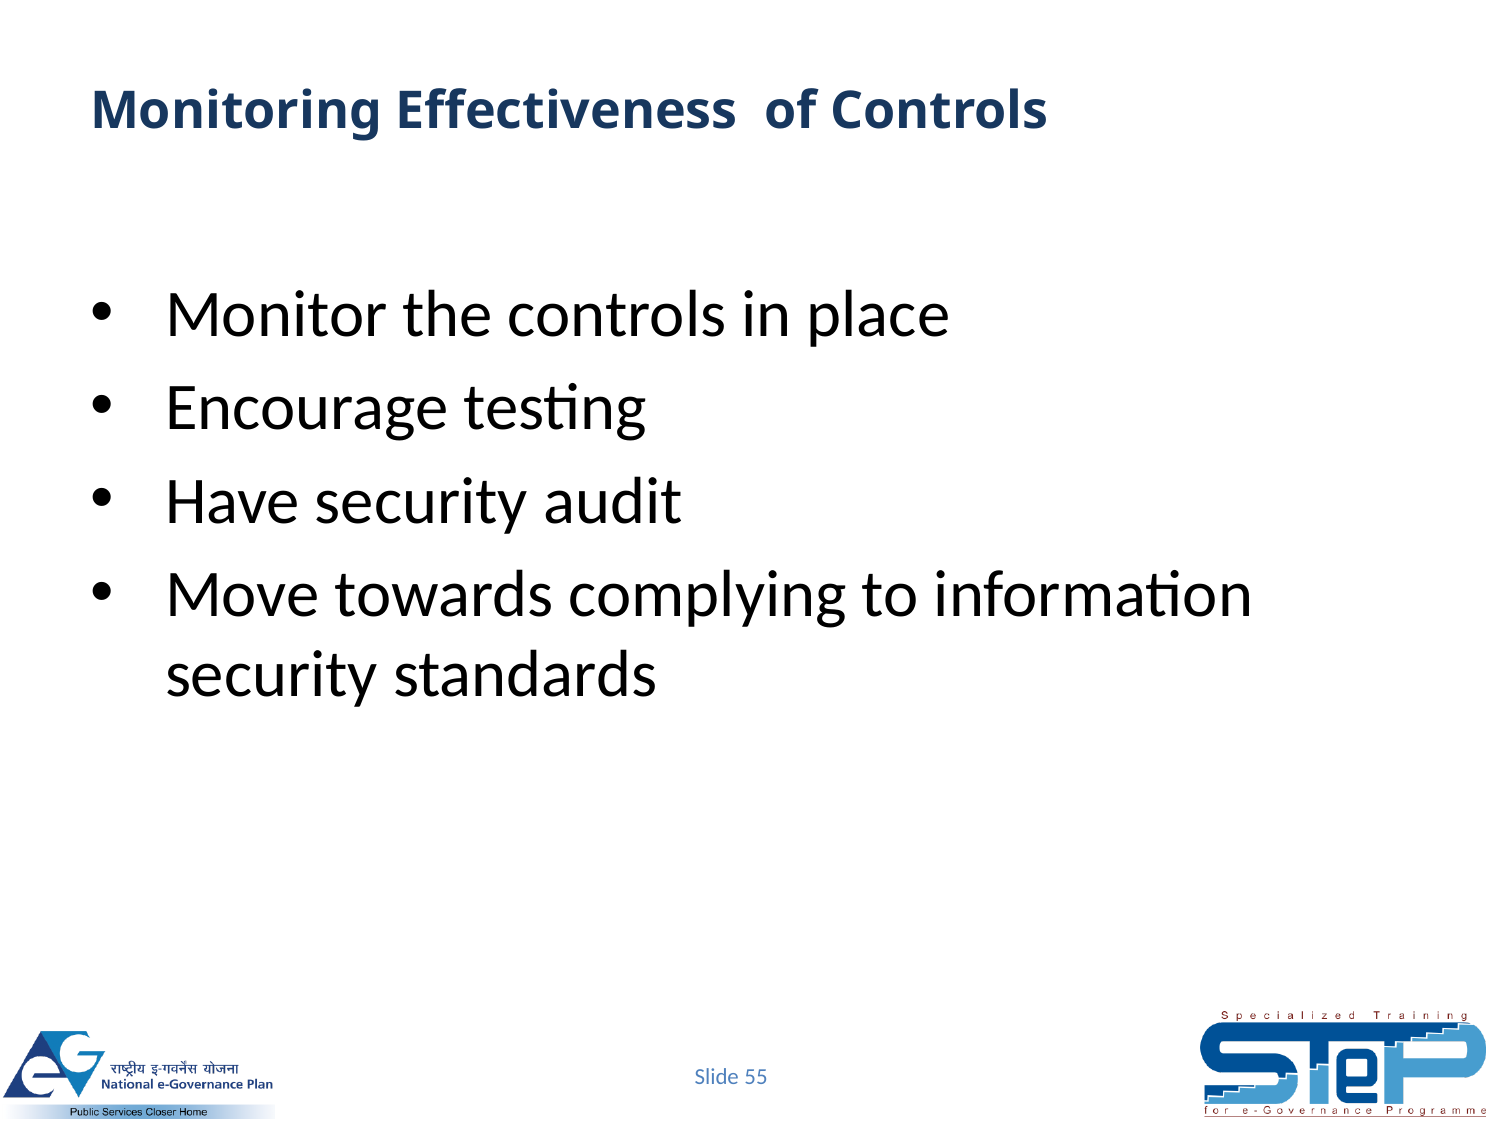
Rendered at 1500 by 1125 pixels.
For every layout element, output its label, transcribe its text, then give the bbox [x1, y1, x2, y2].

picture [2, 1031, 275, 1119]
title Monitoring Effectiveness of Controls [75, 45, 1425, 233]
list Monitor the controls in place Encourage testing Have security audit Move towards complying to information security standards [75, 262, 1425, 1005]
picture [1200, 1011, 1486, 1117]
